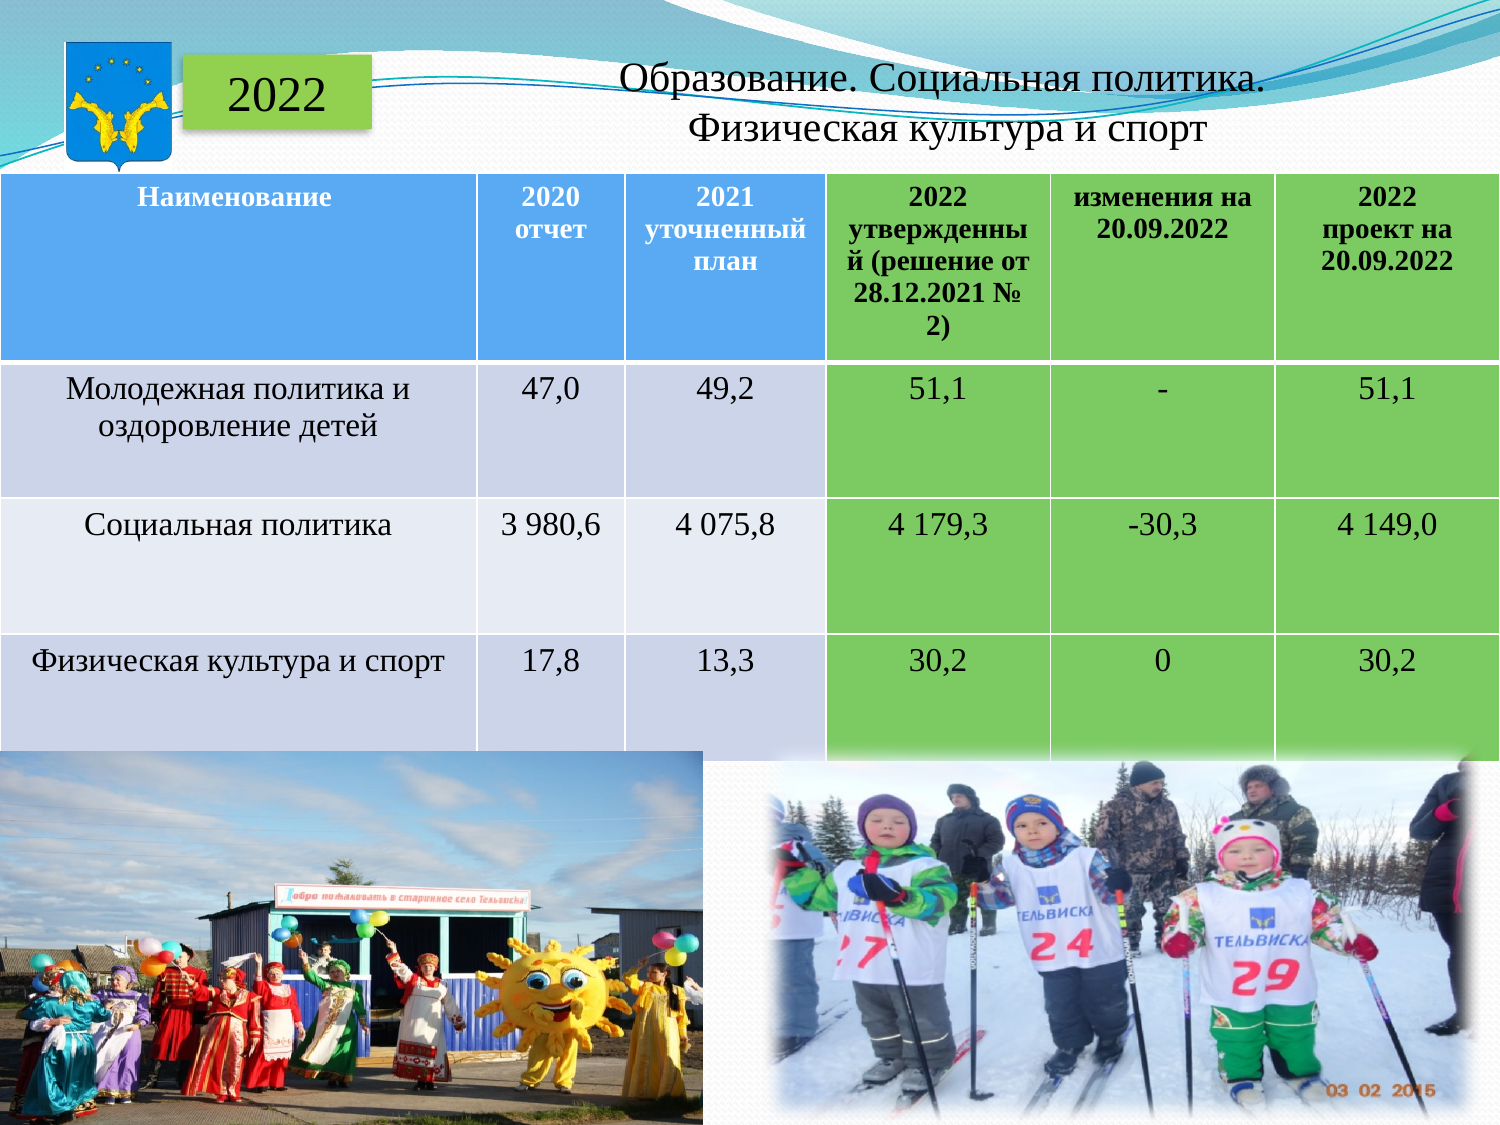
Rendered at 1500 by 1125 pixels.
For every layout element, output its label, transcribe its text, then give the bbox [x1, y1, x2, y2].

table_header 2022 утвержденный (решение от 28.12.2021 № 2) [827, 174, 1050, 360]
table_cell 49,2 [626, 365, 825, 497]
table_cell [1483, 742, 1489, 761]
picture [0, 751, 703, 1125]
table_cell 204,0 [58, 174, 177, 184]
table_cell 0 [1051, 635, 1274, 738]
table_cell 3 980,6 [478, 499, 624, 633]
table_cell Физическая культура и спорт [1, 635, 476, 750]
table_cell 47,0 [478, 365, 624, 497]
table_cell 13,3 [626, 635, 825, 761]
table_cell 4 149,0 [1276, 499, 1499, 633]
table_cell 4 179,3 [827, 499, 1050, 633]
picture [761, 739, 1483, 1125]
table_cell 0,0 [754, 740, 761, 761]
table_cell 30,2 [1276, 635, 1499, 761]
table_cell Социальная политика [1, 499, 476, 633]
text_box Образование. Социальная политика. Физическая культура и спорт [395, 42, 1500, 158]
table_cell - [1051, 365, 1274, 497]
text_box 2022 [182, 54, 372, 130]
table_cell 4 075,8 [626, 499, 825, 633]
table_cell 51,1 [1276, 365, 1499, 497]
table_cell 17,8 [478, 635, 624, 750]
table_header Наименование [1, 174, 476, 360]
table_cell Молодежная политика и оздоровление детей [1, 365, 476, 497]
picture [64, 42, 172, 173]
table_header 2020 отчет [478, 174, 624, 360]
table_header 2022 проект на 20.09.2022 [1276, 174, 1499, 360]
table_cell 51,1 [827, 365, 1050, 497]
table_header изменения на 20.09.2022 [1051, 174, 1274, 360]
table_cell 30,2 [827, 635, 1050, 738]
table_header 2021 уточненный план [626, 174, 825, 360]
table_cell -30,3 [1051, 499, 1274, 633]
